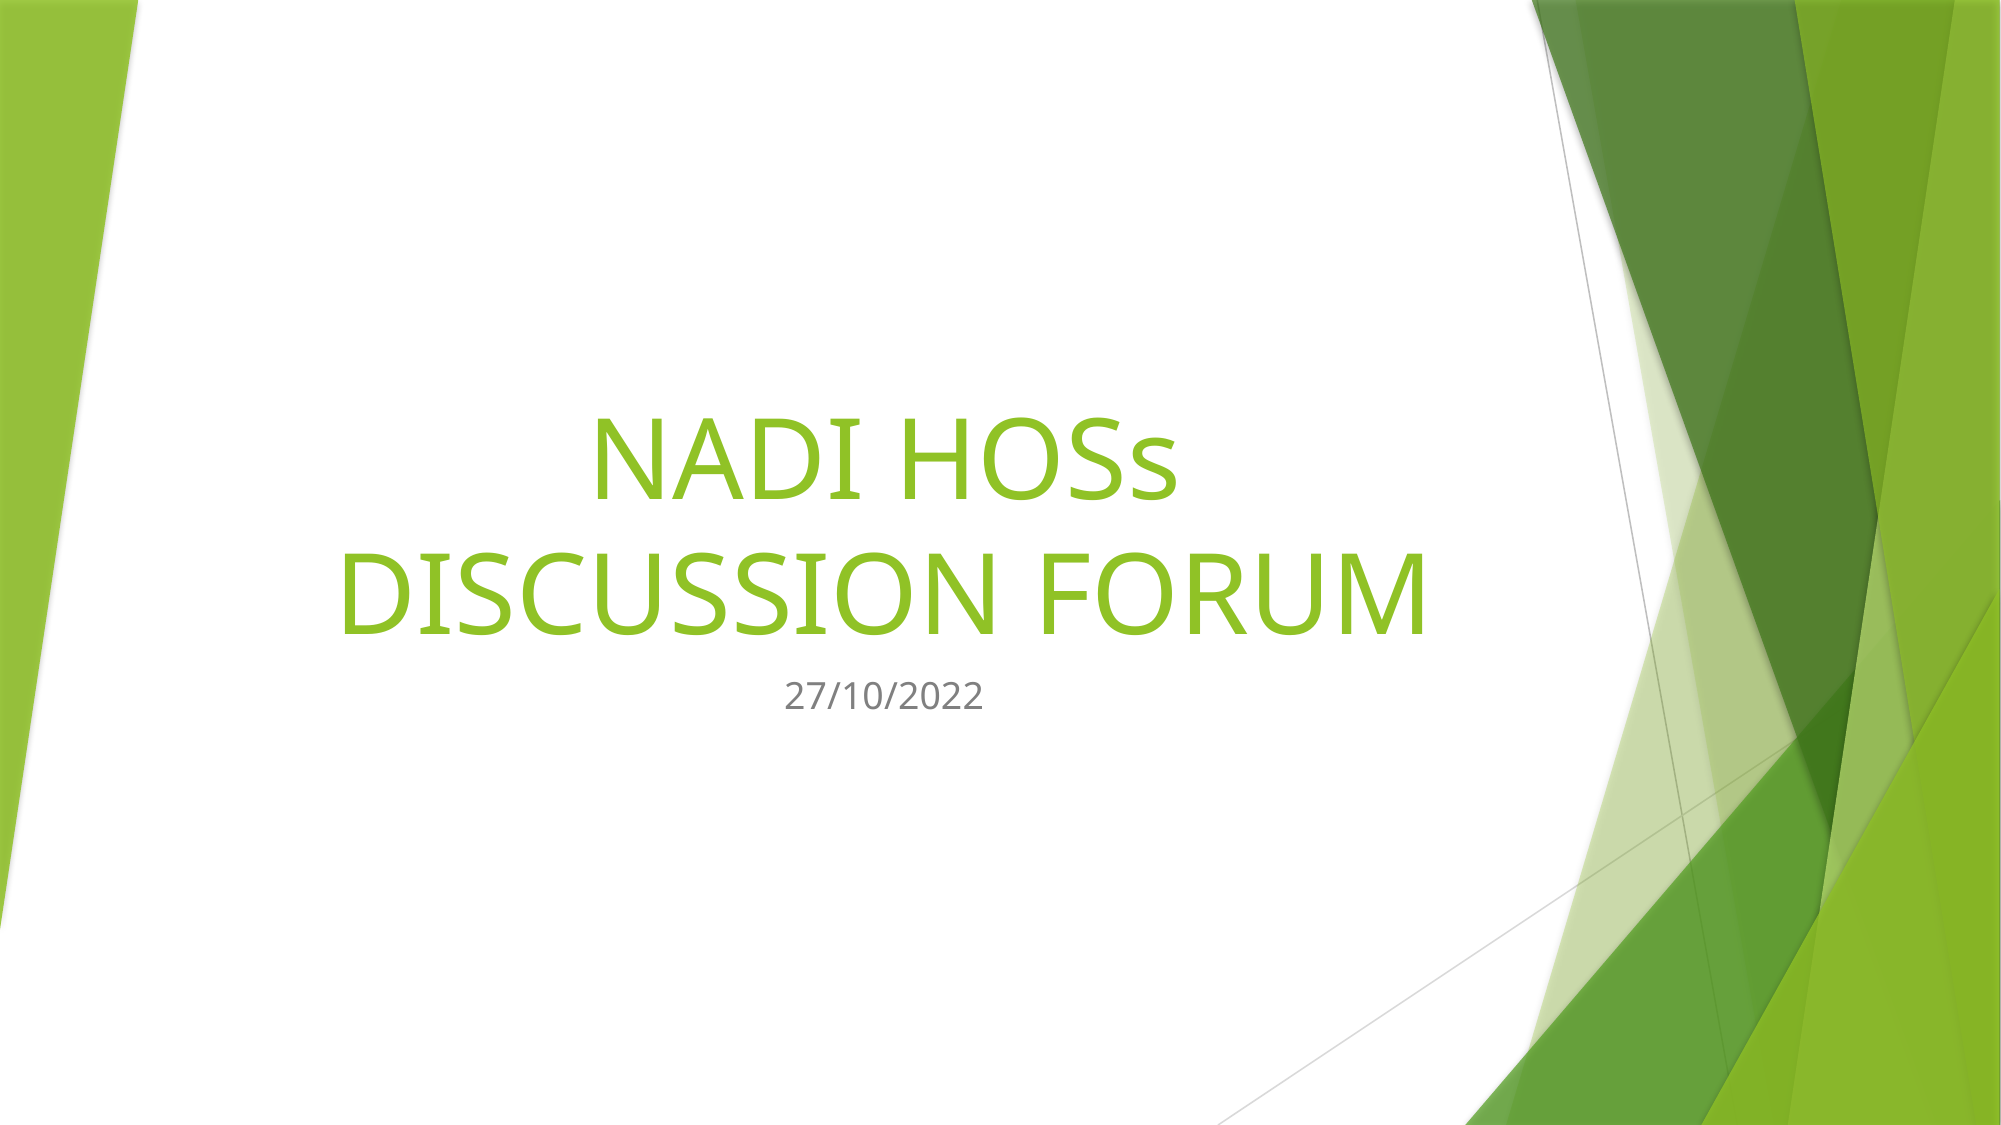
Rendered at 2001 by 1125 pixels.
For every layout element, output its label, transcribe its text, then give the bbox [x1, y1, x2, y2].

title NADI HOSs DISCUSSION FORUM [247, 394, 1522, 664]
subtitle 27/10/2022 [247, 664, 1522, 845]
